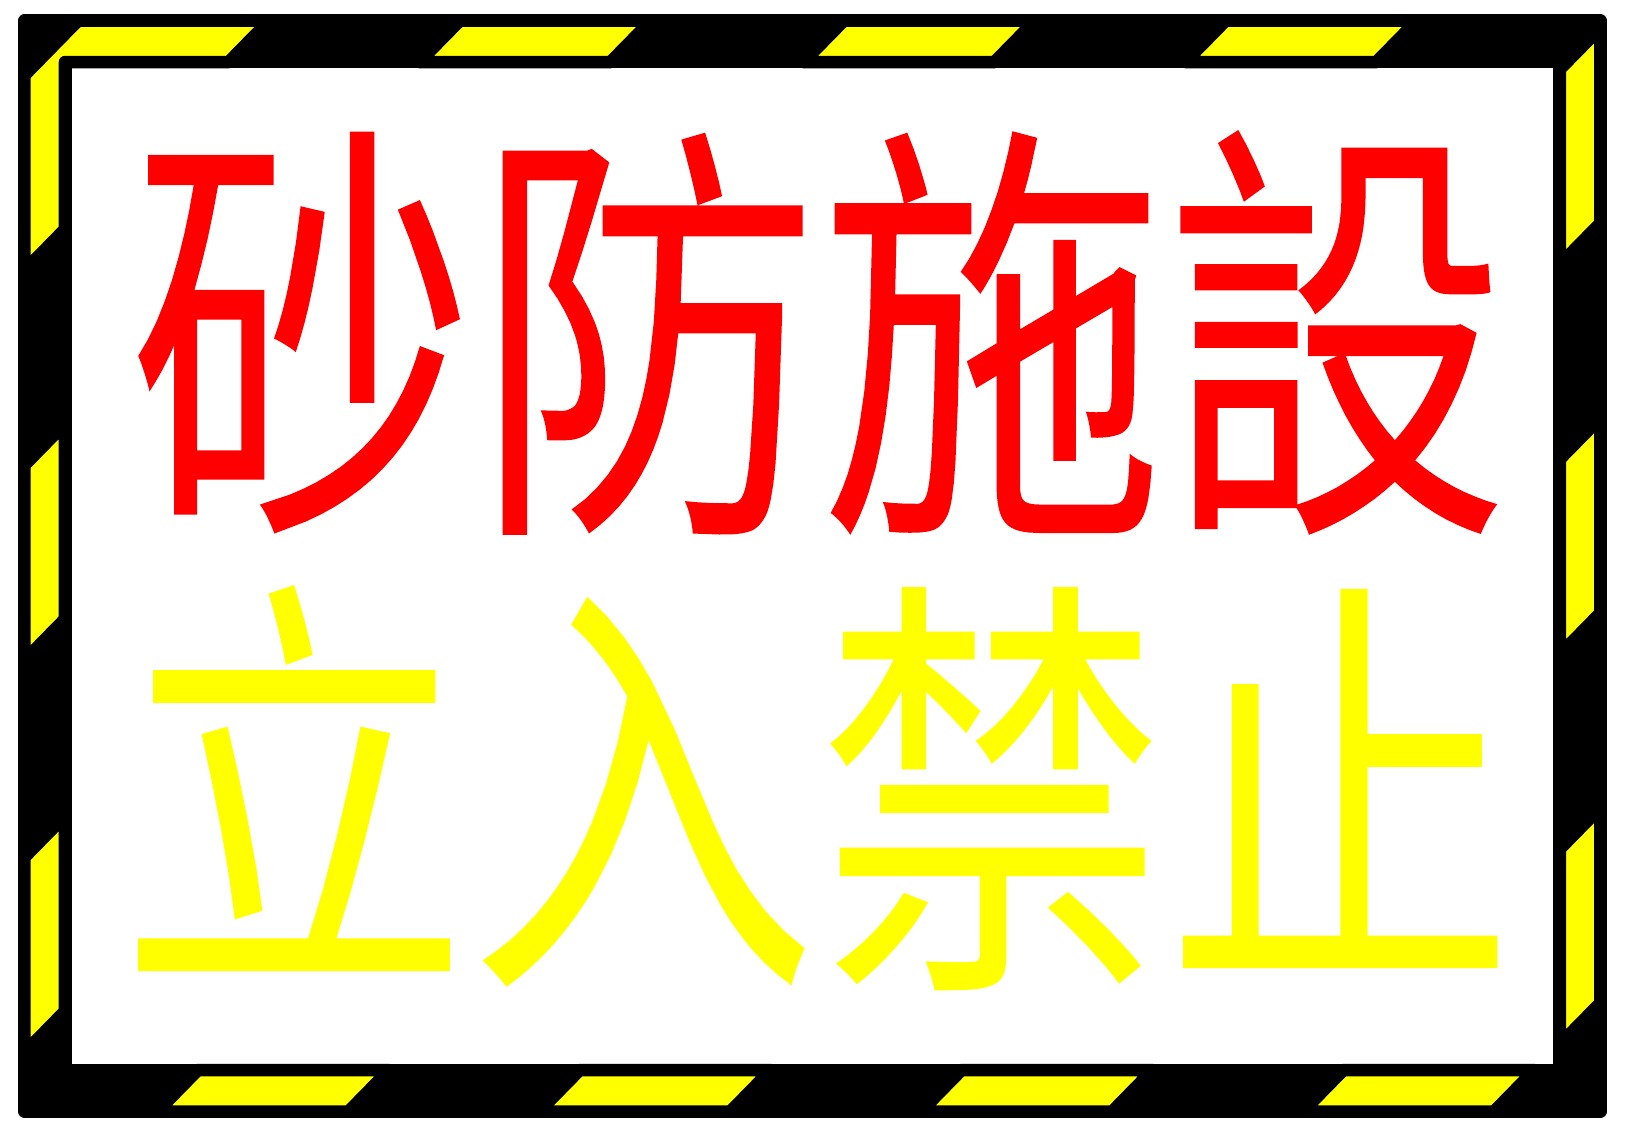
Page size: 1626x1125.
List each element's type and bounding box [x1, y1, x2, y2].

text_box [24, 20, 1601, 1112]
